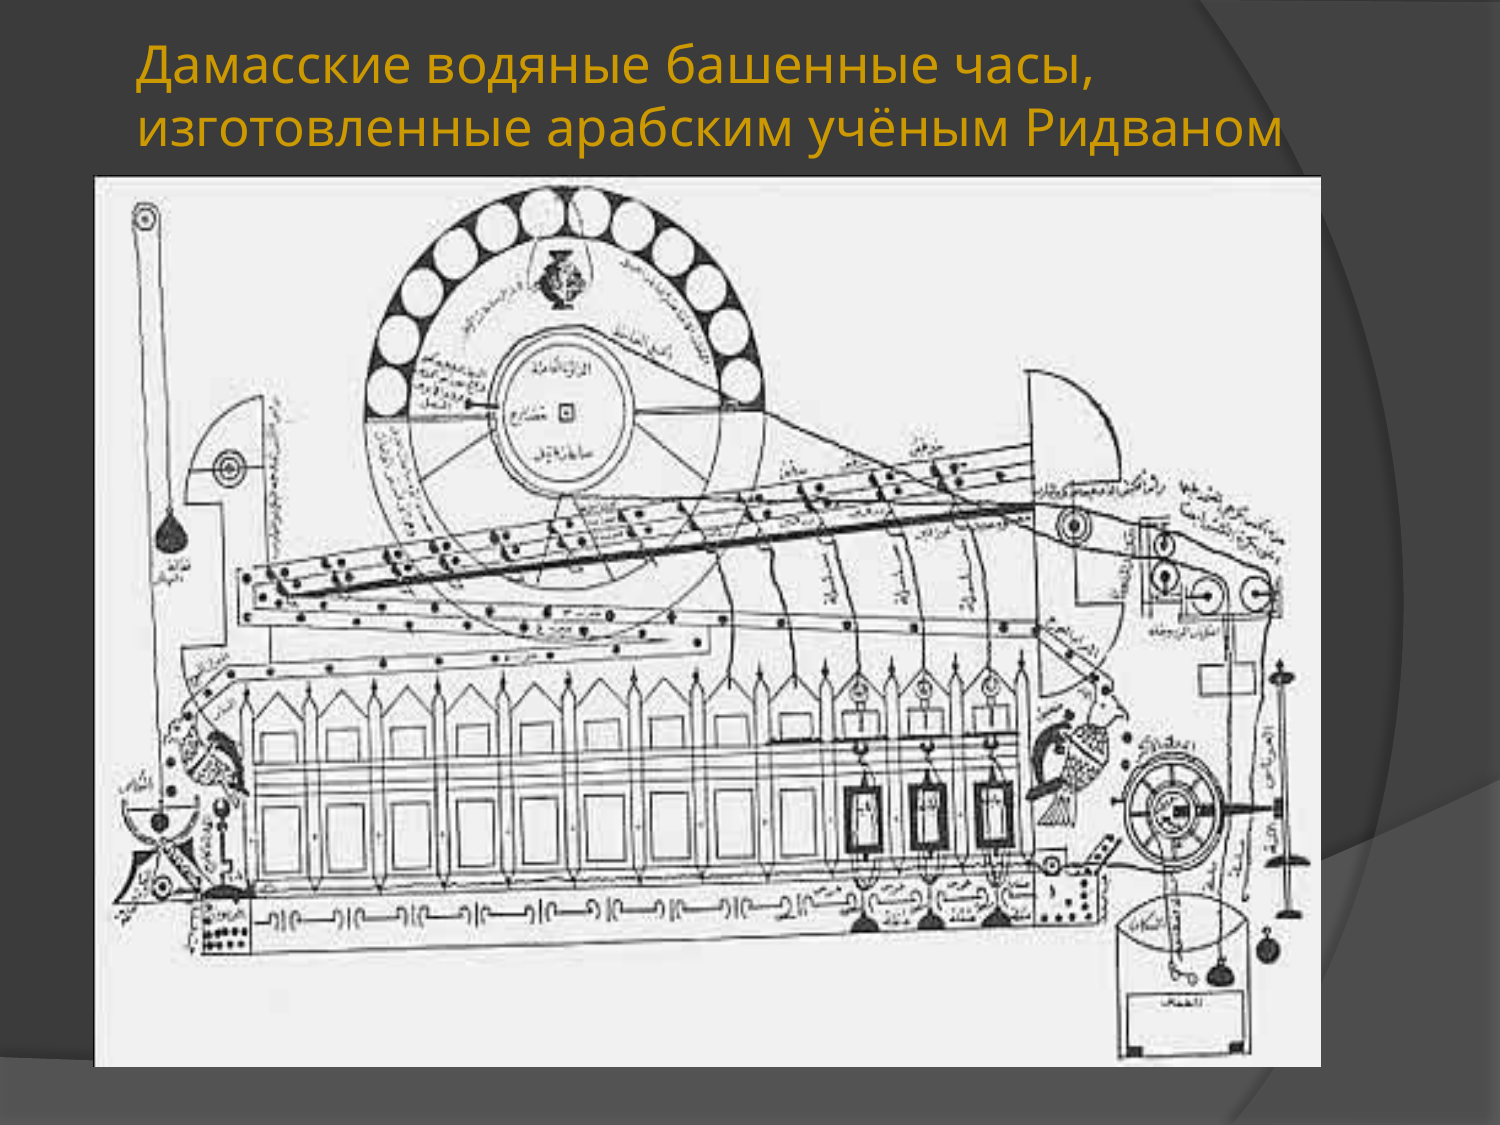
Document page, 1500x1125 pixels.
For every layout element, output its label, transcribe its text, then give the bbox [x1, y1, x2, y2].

title Дамасские водяные башенные часы, изготовленные арабским учёным Ридваном [128, 0, 1354, 188]
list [93, 175, 1322, 1067]
